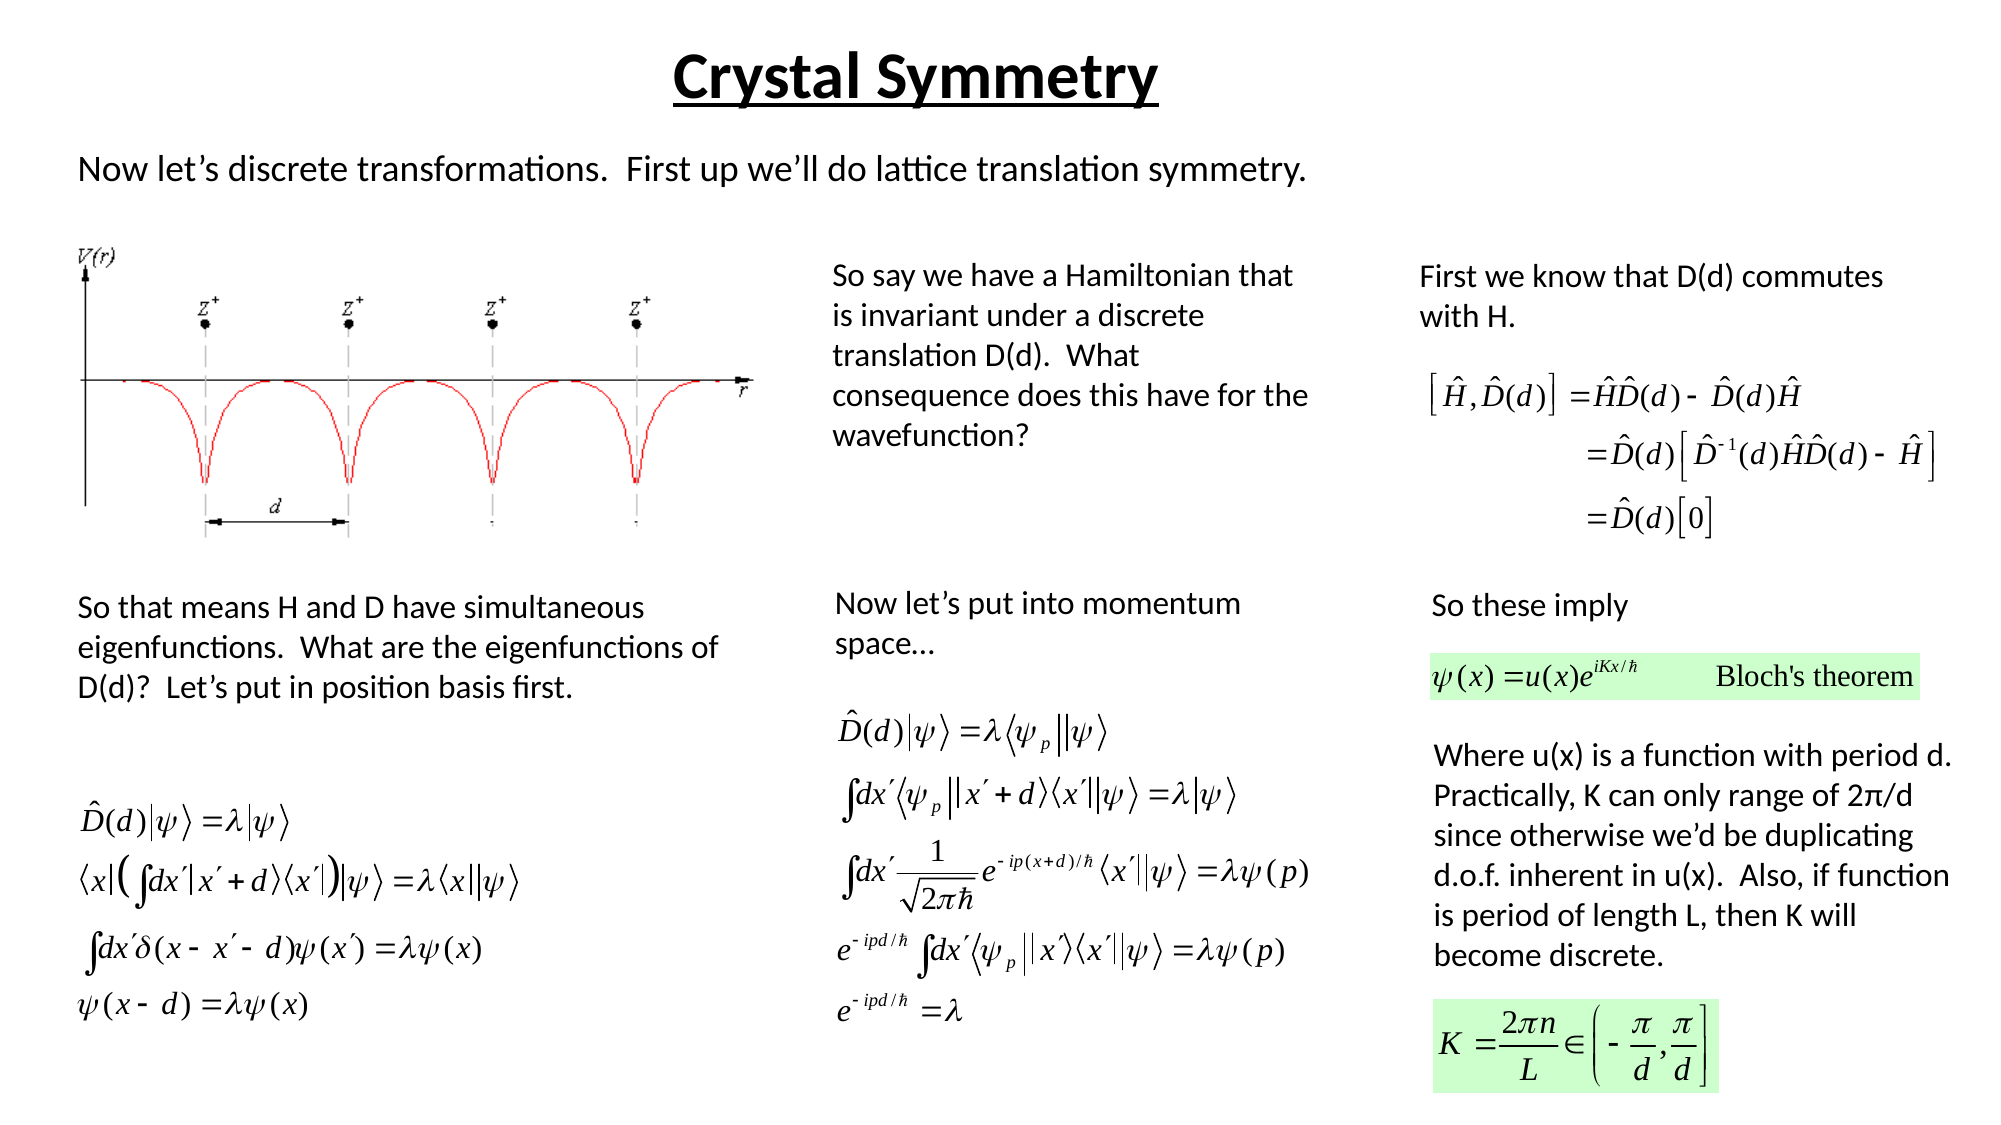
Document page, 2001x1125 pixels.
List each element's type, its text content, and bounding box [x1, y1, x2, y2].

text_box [74, 793, 525, 1029]
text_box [1423, 367, 1947, 546]
text_box First we know that D(d) commutes with H. [1404, 247, 1933, 342]
text_box Crystal Symmetry [658, 24, 1316, 120]
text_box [74, 212, 765, 550]
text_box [832, 702, 1316, 1029]
text_box Where u(x) is a function with period d. Practically, K can only range of 2π/d since otherwise we’d be duplicating d.o.f. inherent in u(x). Also, if function is period of length L, then K will become discrete. [1418, 725, 1983, 981]
text_box So these imply [1416, 575, 1860, 631]
text_box Now let’s put into momentum space… [820, 574, 1263, 669]
text_box So say we have a Hamiltonian that is invariant under a discrete translation D(d). What consequence does this have for the wavefunction? [817, 245, 1330, 461]
text_box So that means H and D have simultaneous eigenfunctions. What are the eigenfunctions of D(d)? Let’s put in position basis first. [62, 577, 738, 713]
text_box Now let’s discrete transformations. First up we’ll do lattice translation symmetry. [62, 136, 1352, 197]
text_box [1429, 653, 1921, 700]
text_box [1432, 999, 1719, 1093]
